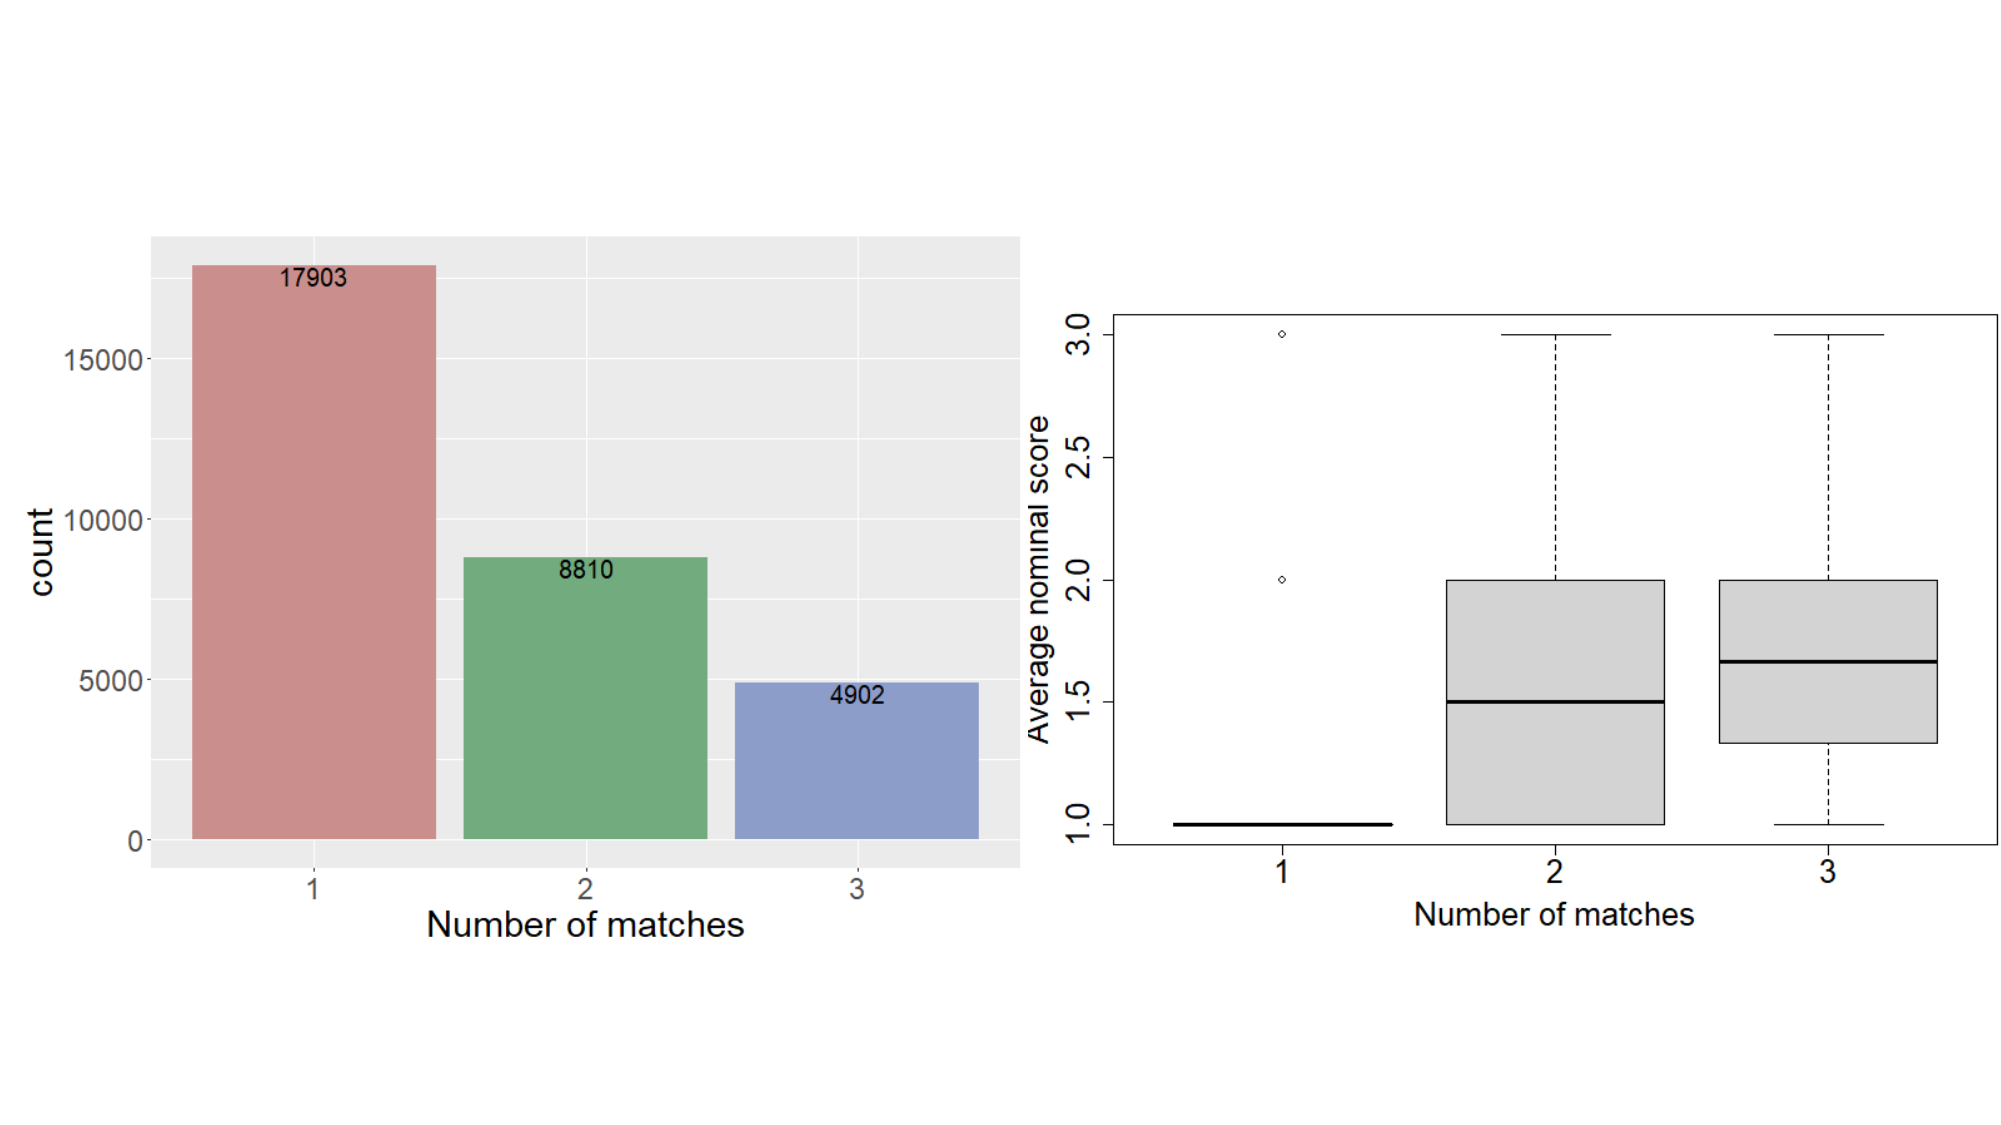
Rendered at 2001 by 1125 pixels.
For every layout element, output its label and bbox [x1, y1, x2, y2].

text_box [16, 229, 2000, 952]
